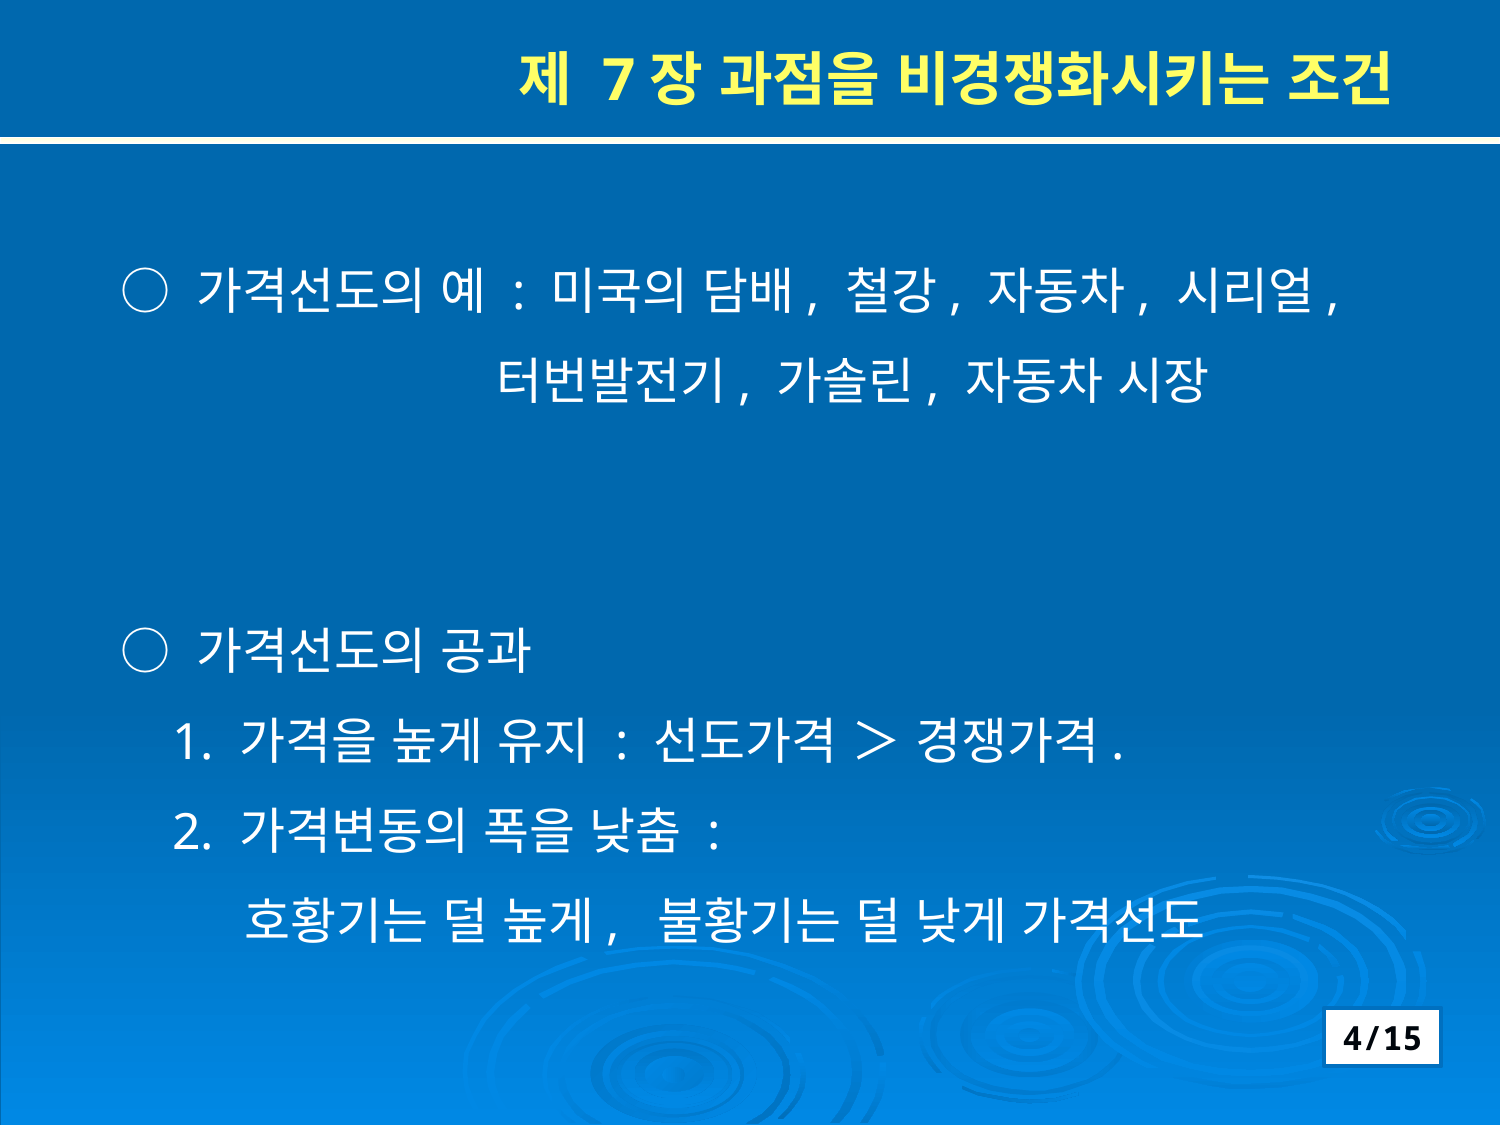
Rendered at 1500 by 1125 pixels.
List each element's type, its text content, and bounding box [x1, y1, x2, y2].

text_box [0, 137, 1500, 144]
text_box ○ 가격선도의 예 : 미국의 담배, 철강, 자동차, 시리얼, 터번발전기, 가솔린, 자동차 시장 ○ 가격선도의 공과 1. 가격을 높게 유지 : 선도가격 ＞ 경쟁가격. 2. 가격변동의 폭을 낮춤 : 호황기는 덜 높게, 불황기는 덜 낮게 가격선도 [105, 222, 1395, 958]
text_box 제 7장 과점을 비경쟁화시키는 조건 [503, 35, 1477, 120]
text_box 4/15 [1322, 1006, 1443, 1068]
